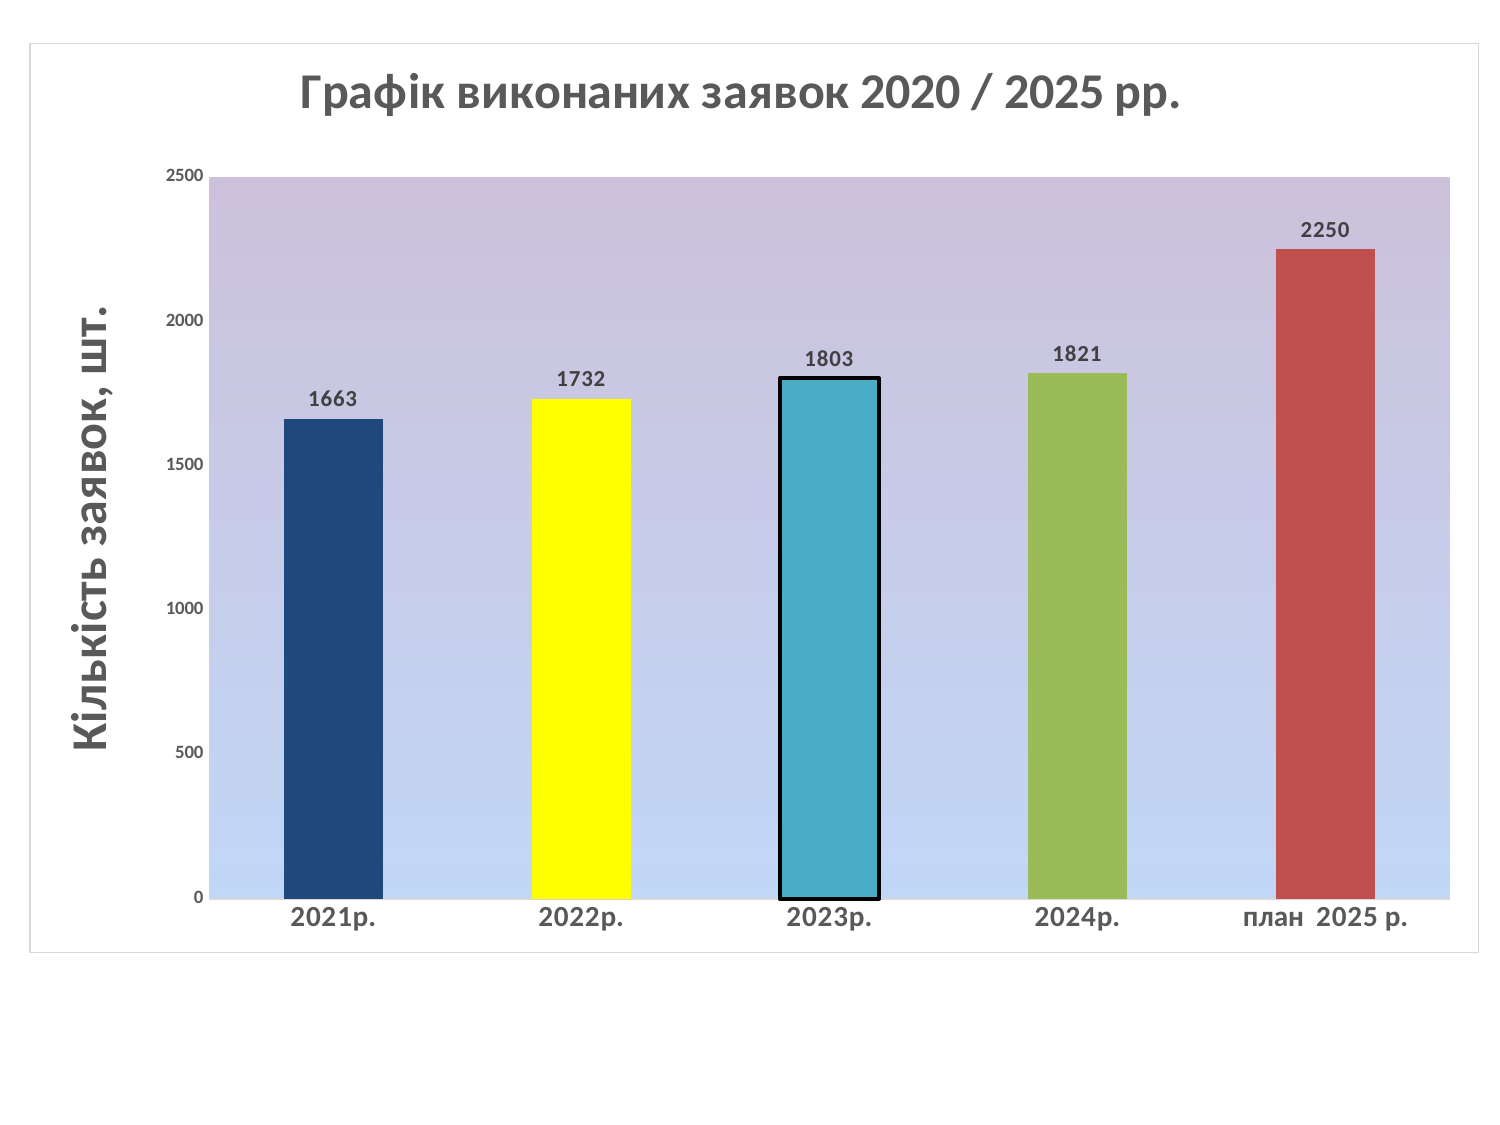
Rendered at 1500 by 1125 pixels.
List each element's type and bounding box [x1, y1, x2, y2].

chart [29, 42, 1480, 954]
